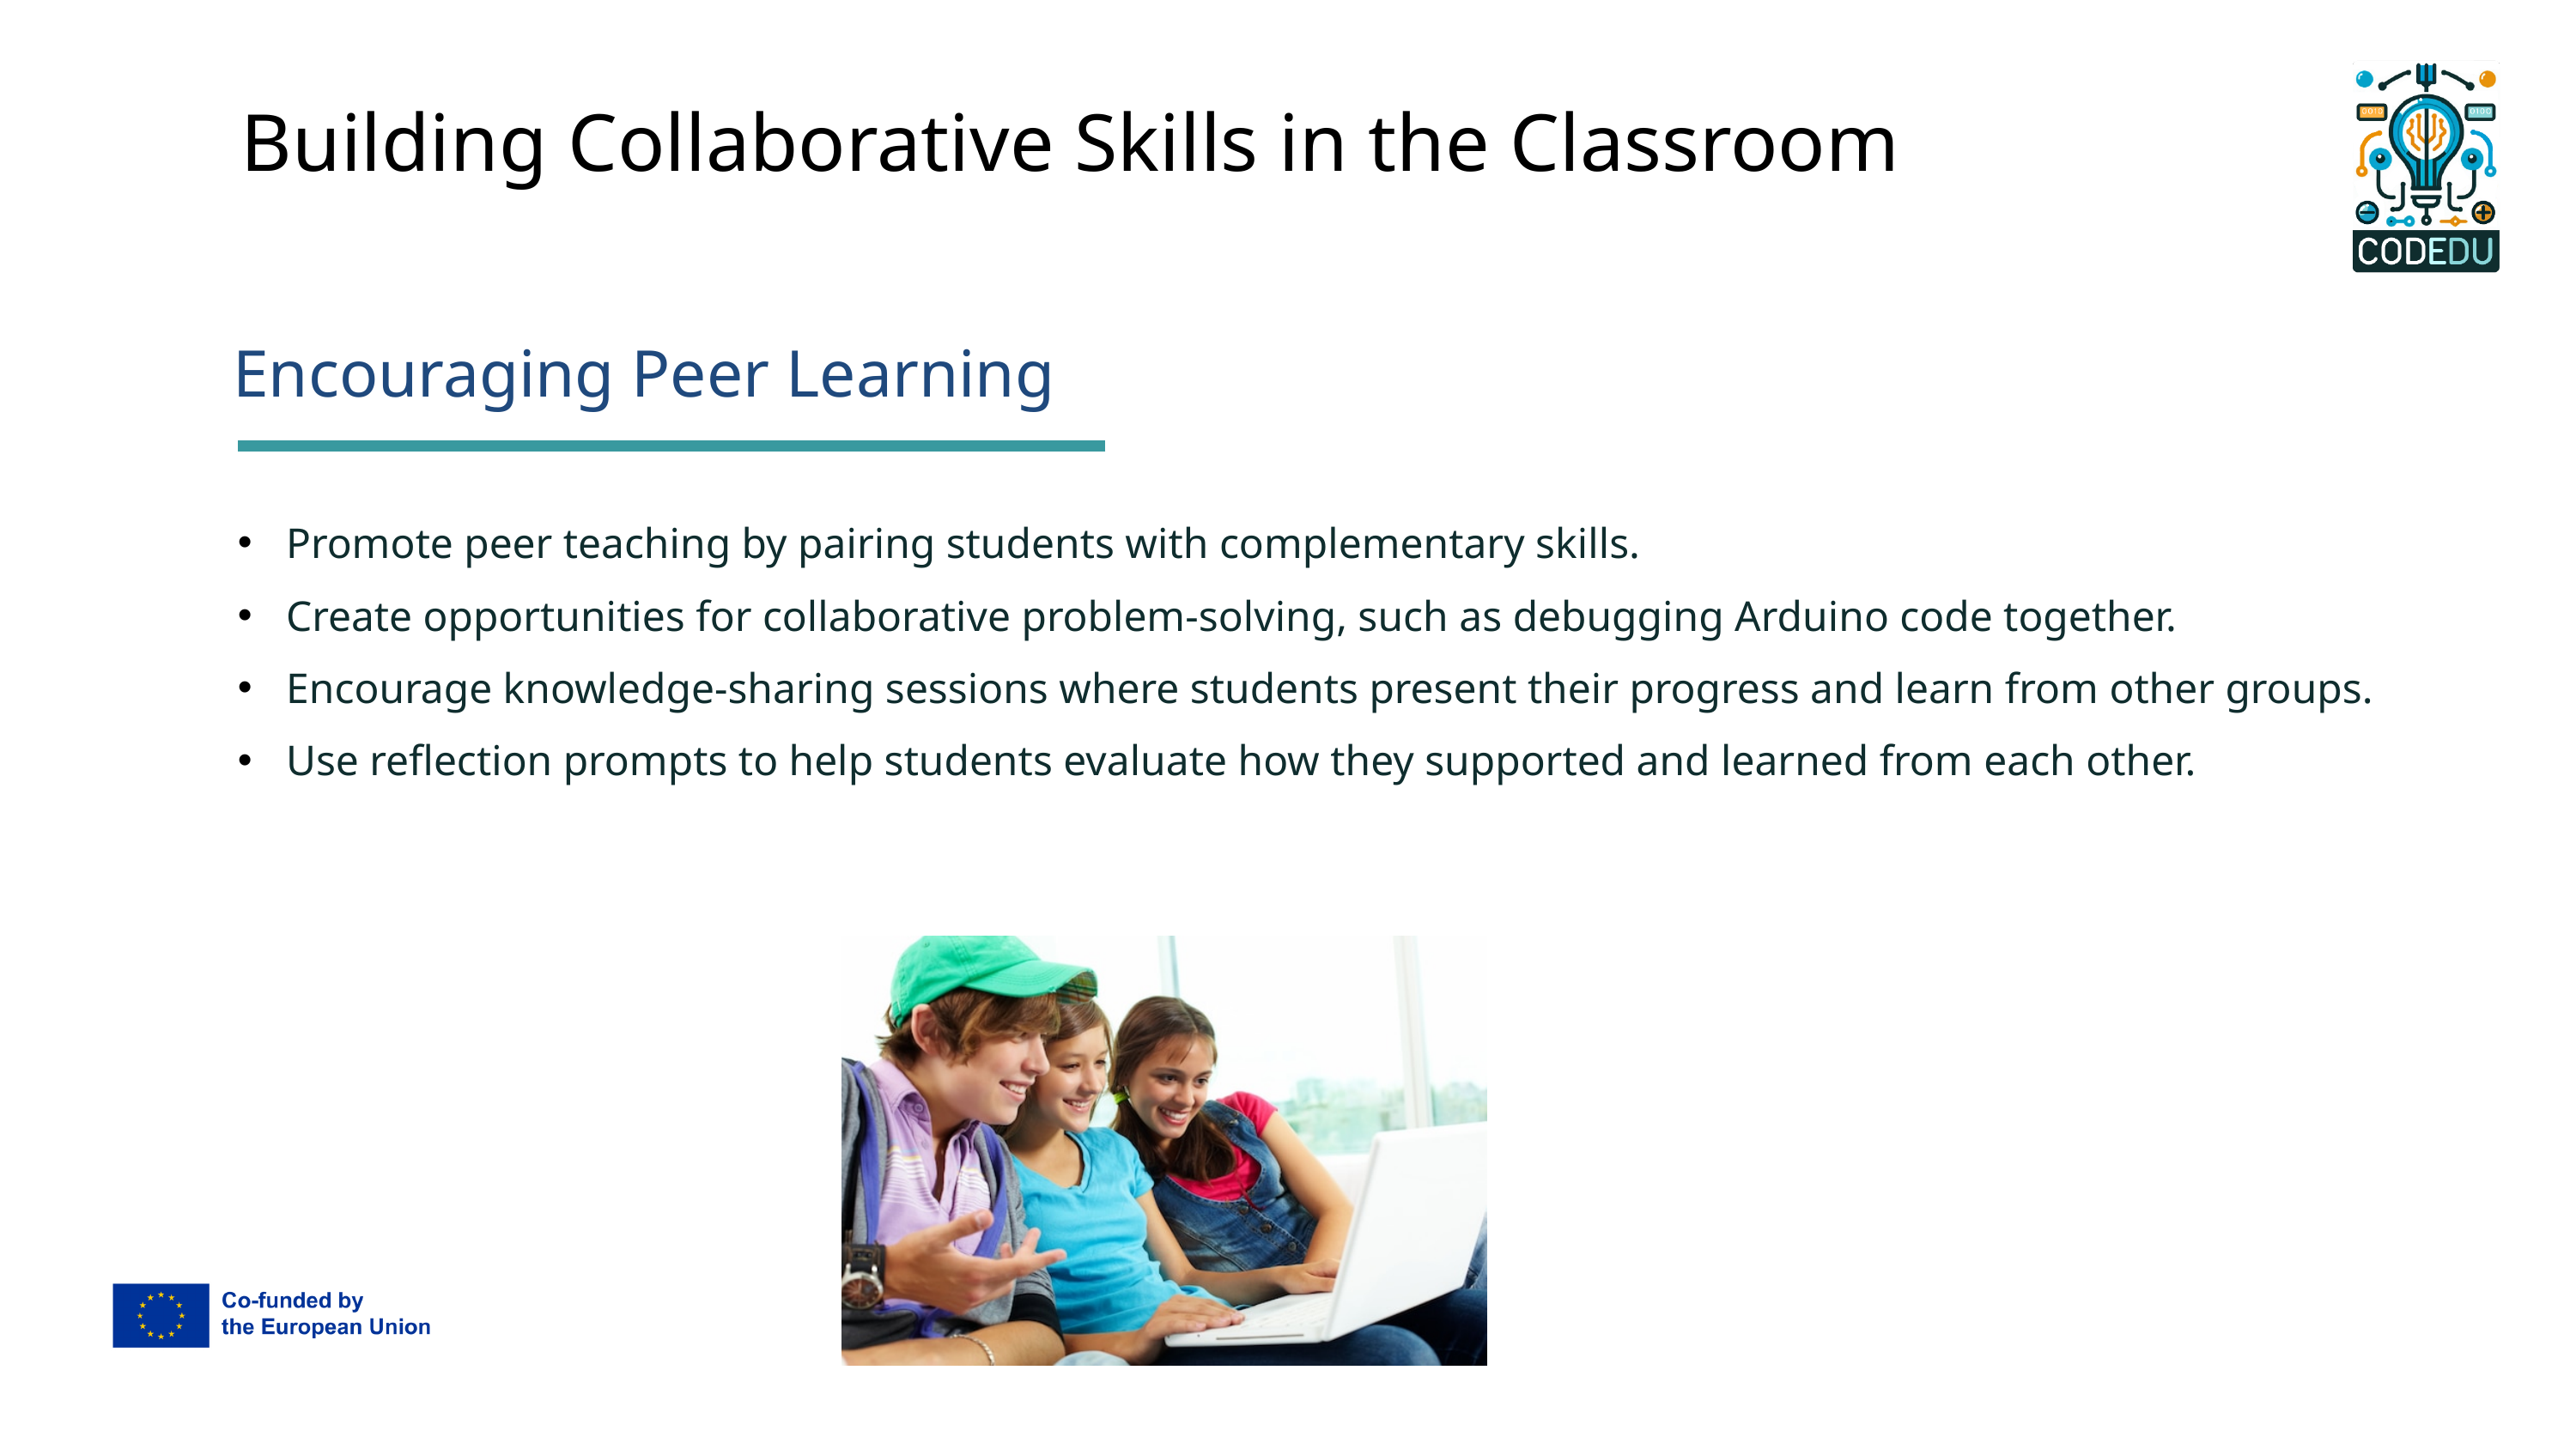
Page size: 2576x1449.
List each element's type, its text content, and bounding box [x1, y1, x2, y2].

picture [2221, 0, 2576, 395]
picture [841, 936, 1487, 1367]
text_box Promote peer teaching by pairing students with complementary skills. Create opportunities for collaborative problem-solving, such as debugging Arduino code together. Encourage knowledge-sharing sessions where students present their progress and learn from other groups. Use reflection prompts to help students evaluate how they supported and learned from each other. [237, 494, 2382, 724]
text_box Building Collaborative Skills in the Classroom [240, 82, 2217, 187]
text_box [107, 1278, 443, 1353]
text_box Encouraging Peer Learning [233, 296, 2387, 410]
text_box Promote peer teaching by pairing students with complementary skills. Create opportunities for collaborative problem-solving, such as debugging Arduino code together. Encourage knowledge-sharing sessions where students present their progress and learn from other groups. Use reflection prompts to help students evaluate how they supported and learned from each other. [237, 724, 2382, 785]
